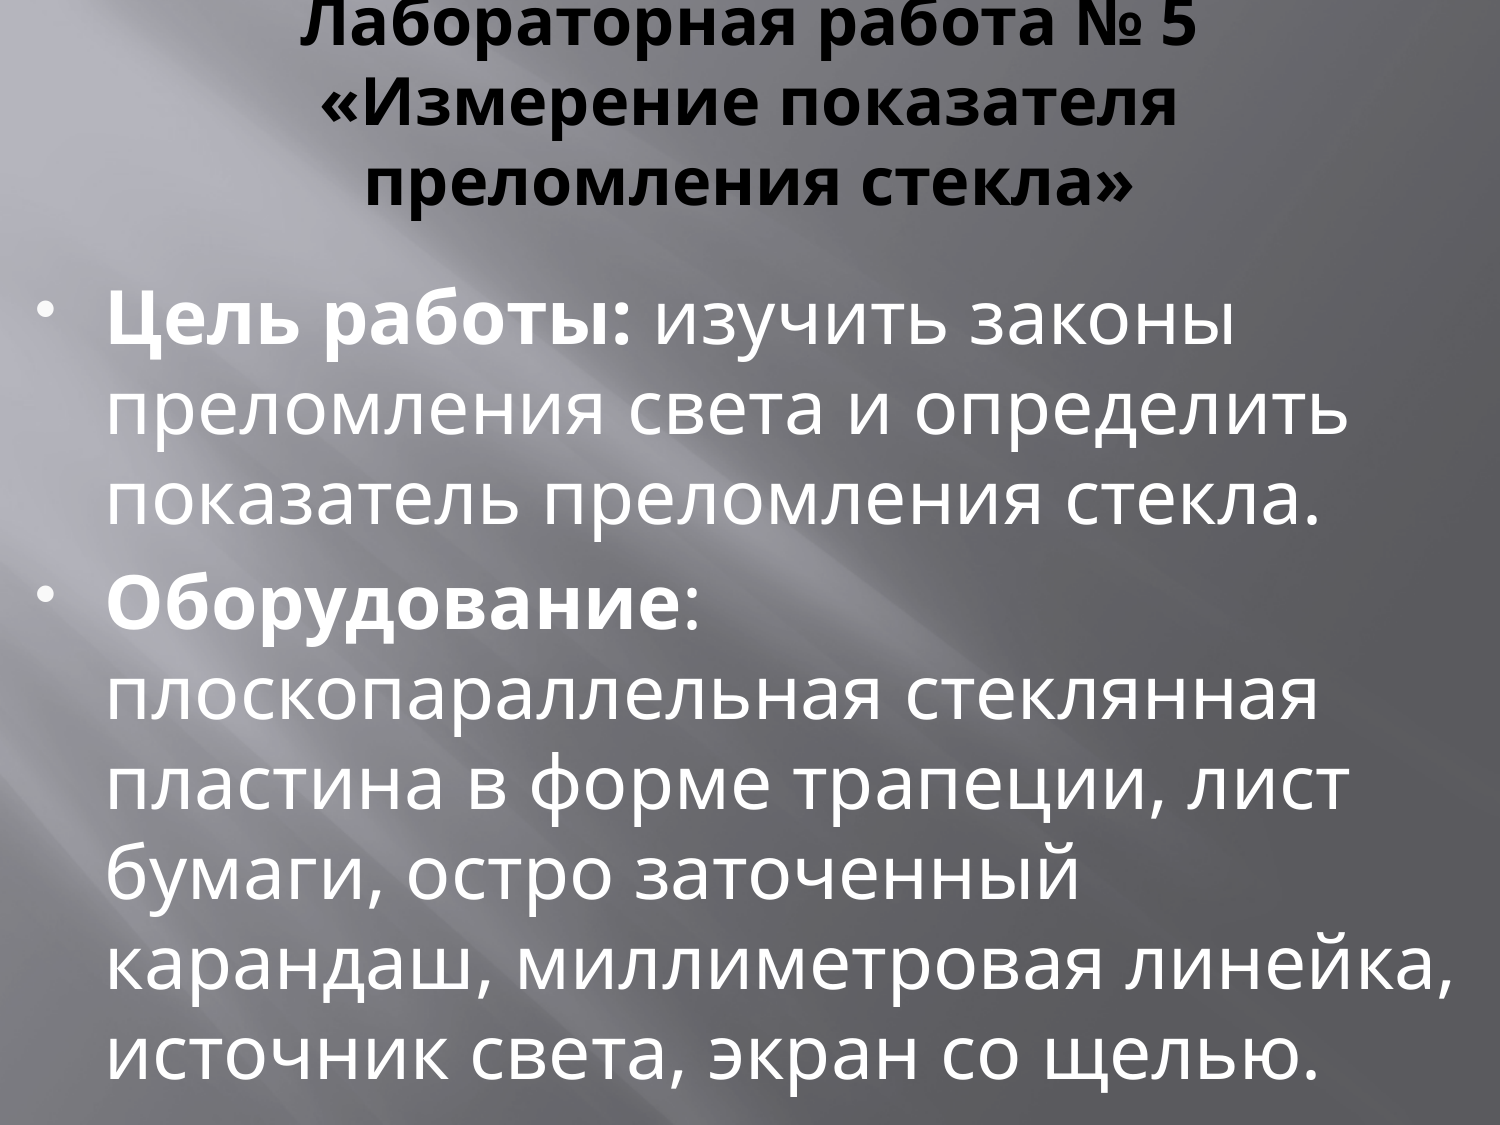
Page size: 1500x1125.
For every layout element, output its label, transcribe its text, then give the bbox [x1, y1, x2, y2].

title Лабораторная работа № 5 «Измерение показателя преломления стекла» [75, 45, 1425, 233]
list Цель работы: изучить законы преломления света и определить показатель преломления стекла. Оборудование: плоскопараллельная стеклянная пластина в форме трапеции, лист бумаги, остро заточенный карандаш, миллиметровая линейка, источник света, экран со щелью. [0, 262, 1500, 1125]
